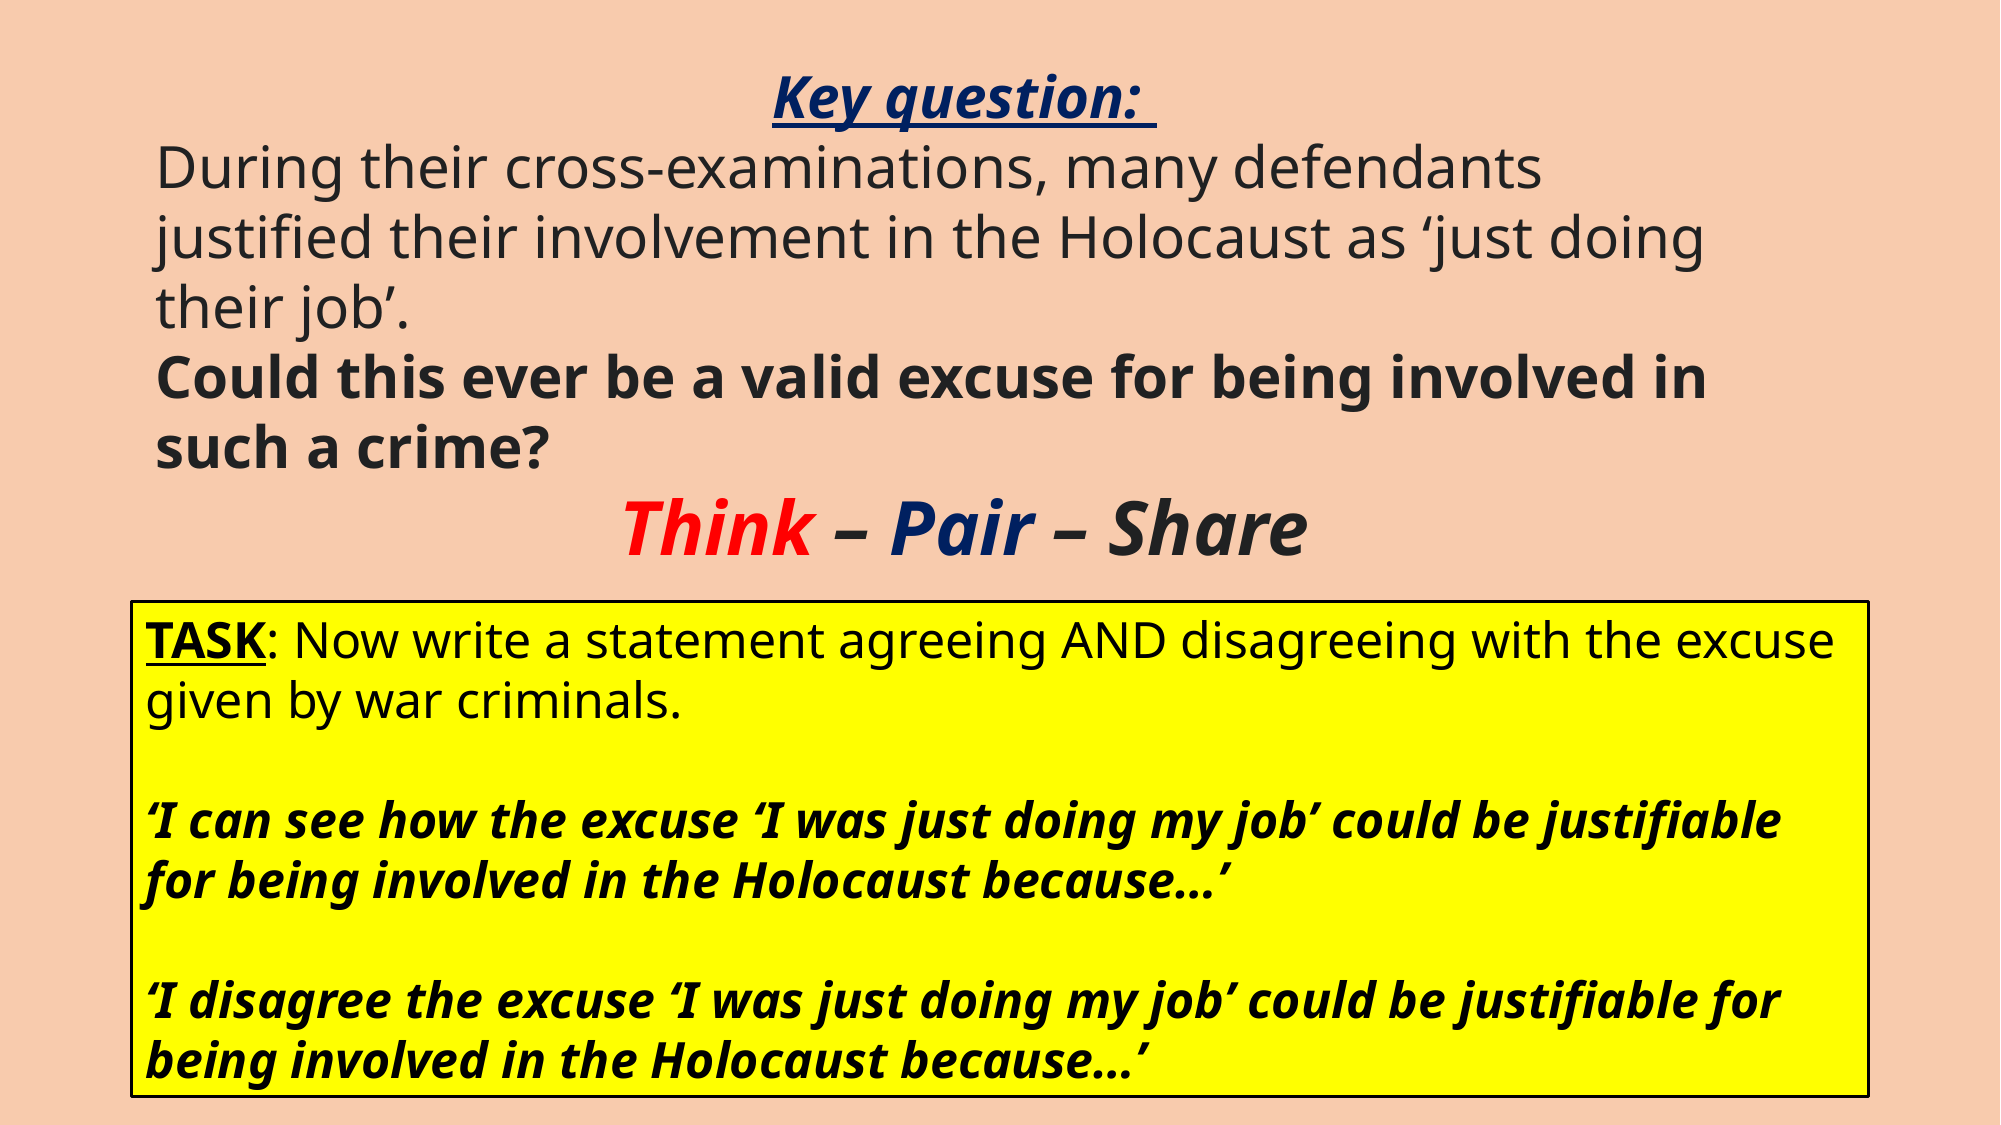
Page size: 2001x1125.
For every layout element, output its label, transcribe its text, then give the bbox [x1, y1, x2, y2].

text_box TASK: Now write a statement agreeing AND disagreeing with the excuse given by war criminals. ‘I can see how the excuse ‘I was just doing my job’ could be justifiable for being involved in the Holocaust because…’ ‘I disagree the excuse ‘I was just doing my job’ could be justifiable for being involved in the Holocaust because…’ [131, 601, 1869, 1097]
text_box Key question: During their cross-examinations, many defendants justified their involvement in the Holocaust as ‘just doing their job’. Could this ever be a valid excuse for being involved in such a crime? Think – Pair – Share [140, 53, 1789, 578]
